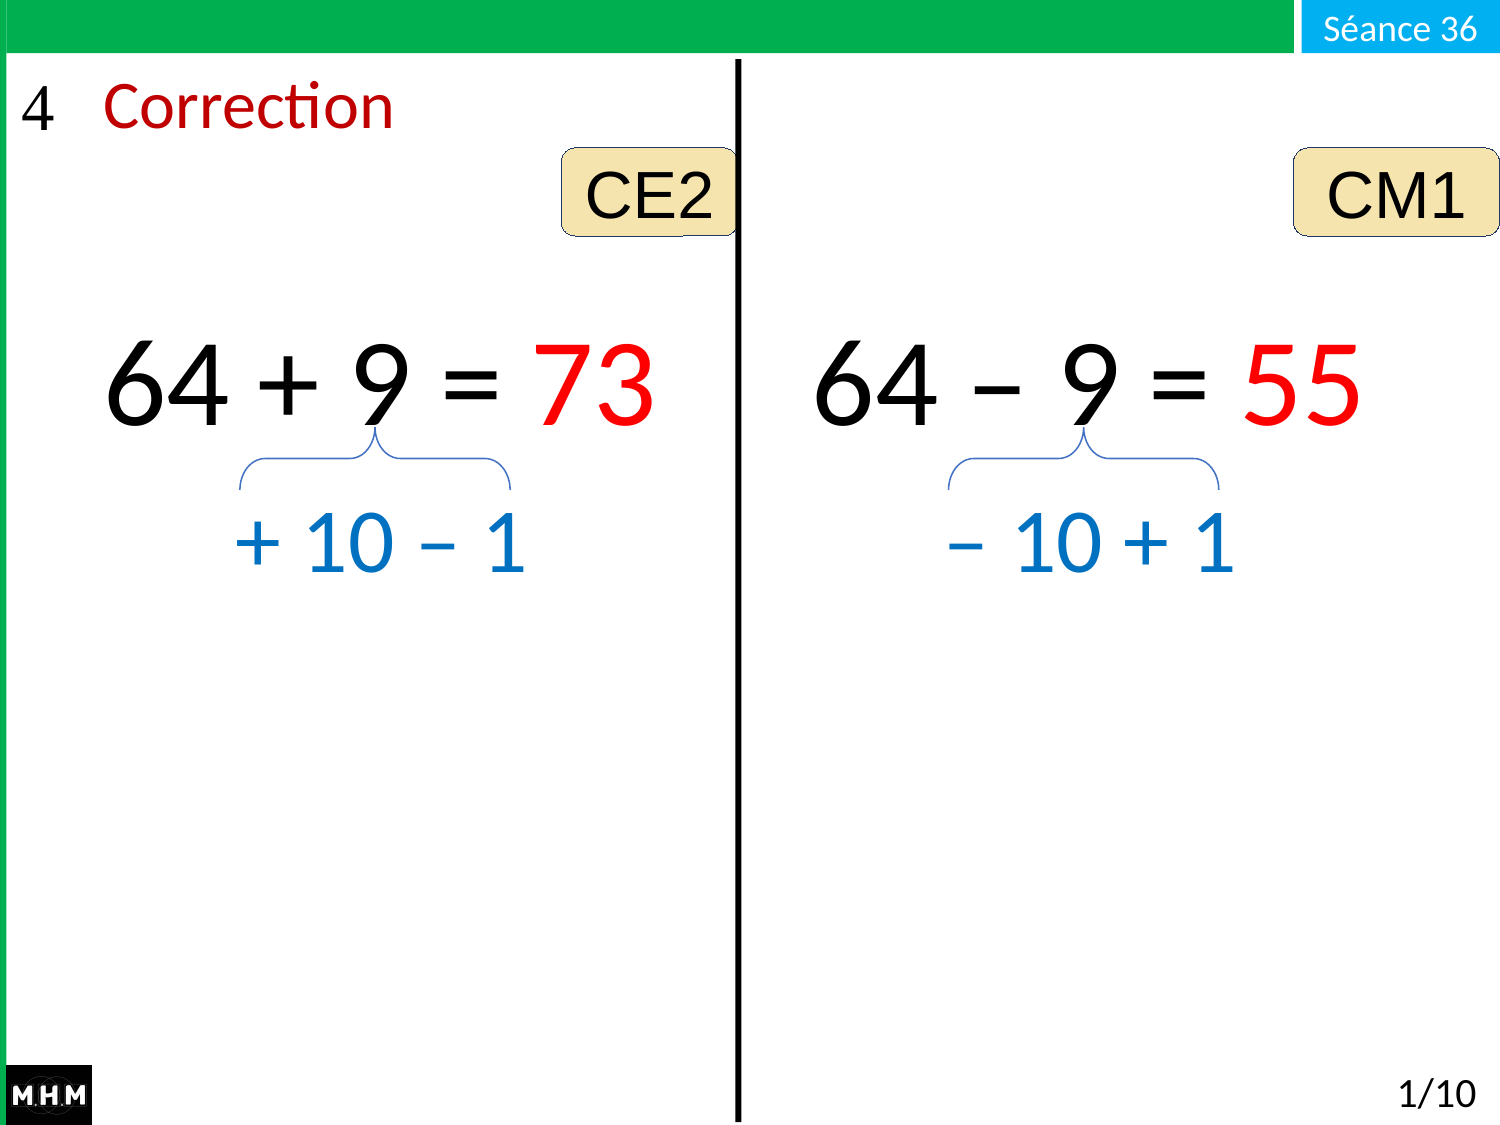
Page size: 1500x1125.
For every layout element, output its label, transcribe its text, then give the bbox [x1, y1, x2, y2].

text_box Correction [88, 62, 632, 152]
list 1/10 [1373, 1064, 1500, 1125]
picture [6, 1065, 92, 1125]
text_box CM1 [1293, 147, 1500, 237]
text_box CE2 [561, 147, 738, 237]
text_box + 10 – 1 [220, 473, 600, 598]
text_box 64 + 9 = 73 [88, 292, 749, 458]
text_box 64 – 9 = 55 [797, 292, 1458, 458]
text_box [239, 458, 511, 490]
text_box [947, 458, 1220, 490]
text_box – 10 + 1 [929, 473, 1309, 598]
